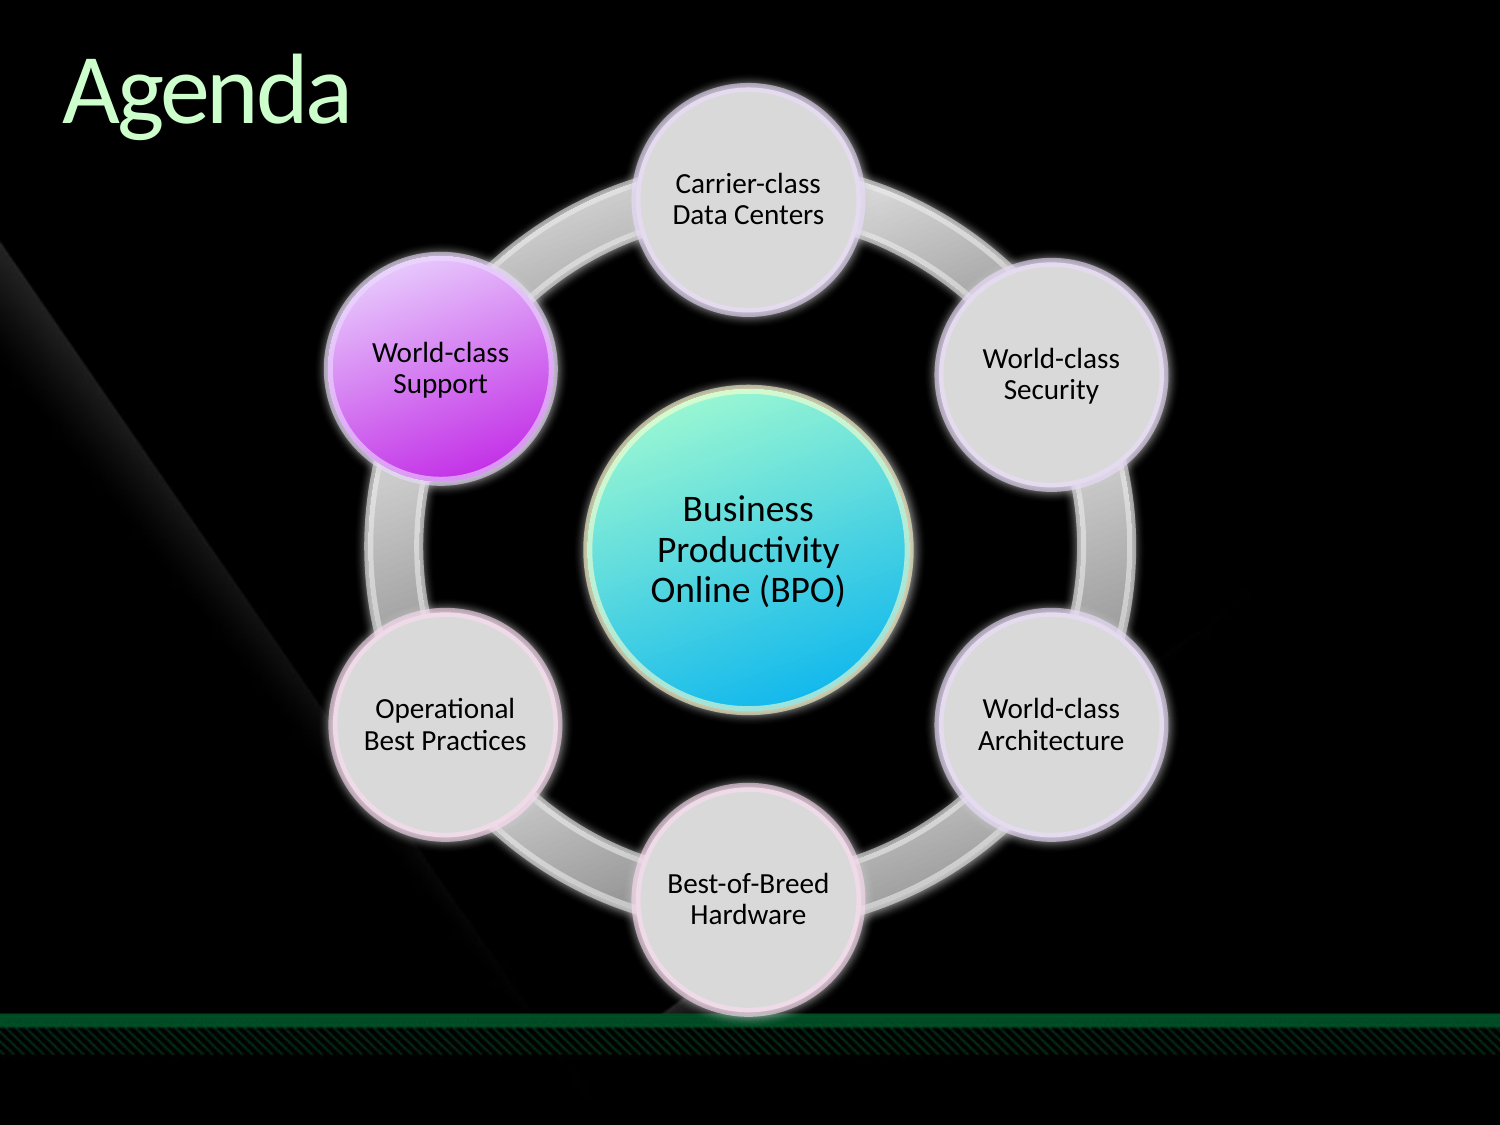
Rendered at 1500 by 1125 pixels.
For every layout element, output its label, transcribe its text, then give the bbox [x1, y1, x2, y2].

text_box [498, 800, 634, 911]
text_box [867, 180, 1007, 295]
text_box [864, 801, 1000, 912]
text_box Carrier-class Data Centers [631, 82, 866, 317]
picture [0, 0, 1500, 1125]
text_box Operational Best Practices [328, 607, 563, 842]
text_box [495, 181, 632, 296]
text_box World-class Architecture [934, 607, 1169, 842]
title Agenda [62, 37, 1438, 147]
text_box World-class Support [323, 251, 558, 486]
text_box World-class Security [934, 257, 1169, 492]
text_box [364, 472, 428, 625]
text_box Business Productivity Online (BPO) [583, 384, 914, 716]
text_box Best-of-Breed Hardware [631, 782, 866, 1017]
text_box [1072, 473, 1137, 627]
